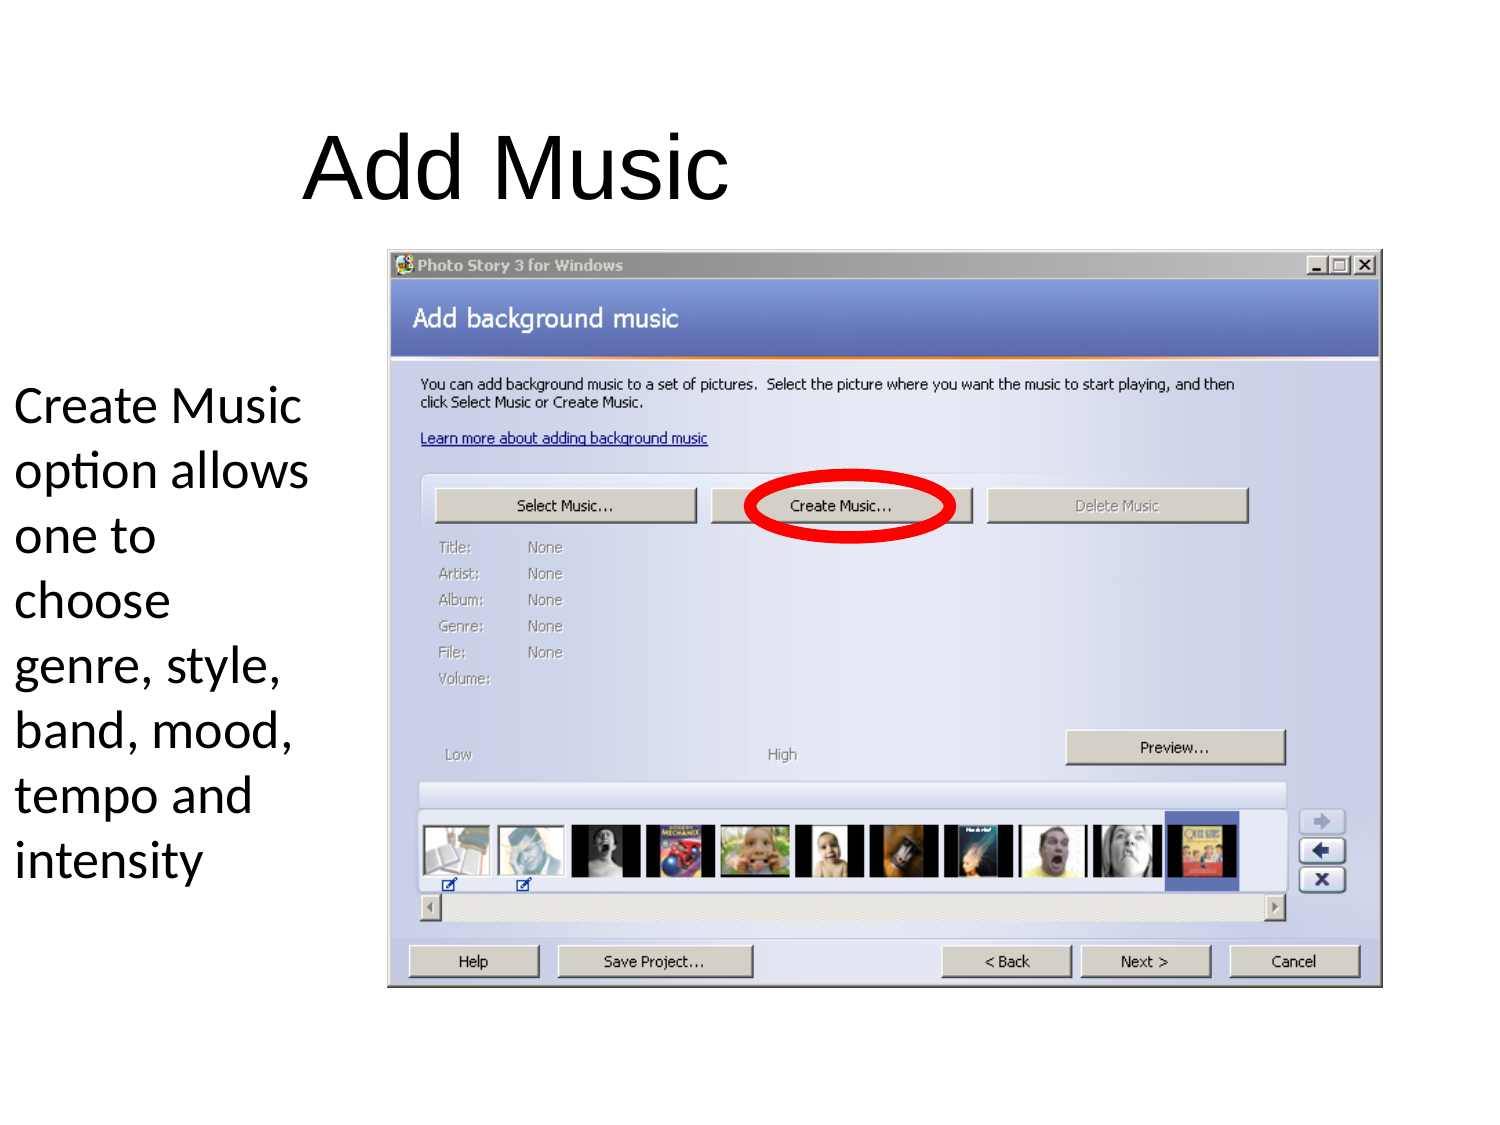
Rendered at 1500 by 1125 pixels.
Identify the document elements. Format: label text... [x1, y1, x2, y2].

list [387, 249, 1383, 988]
title Add Music [287, 99, 1438, 238]
text_box Create Music option allows one to choose genre, style, band, mood, tempo and intensity [0, 362, 325, 897]
